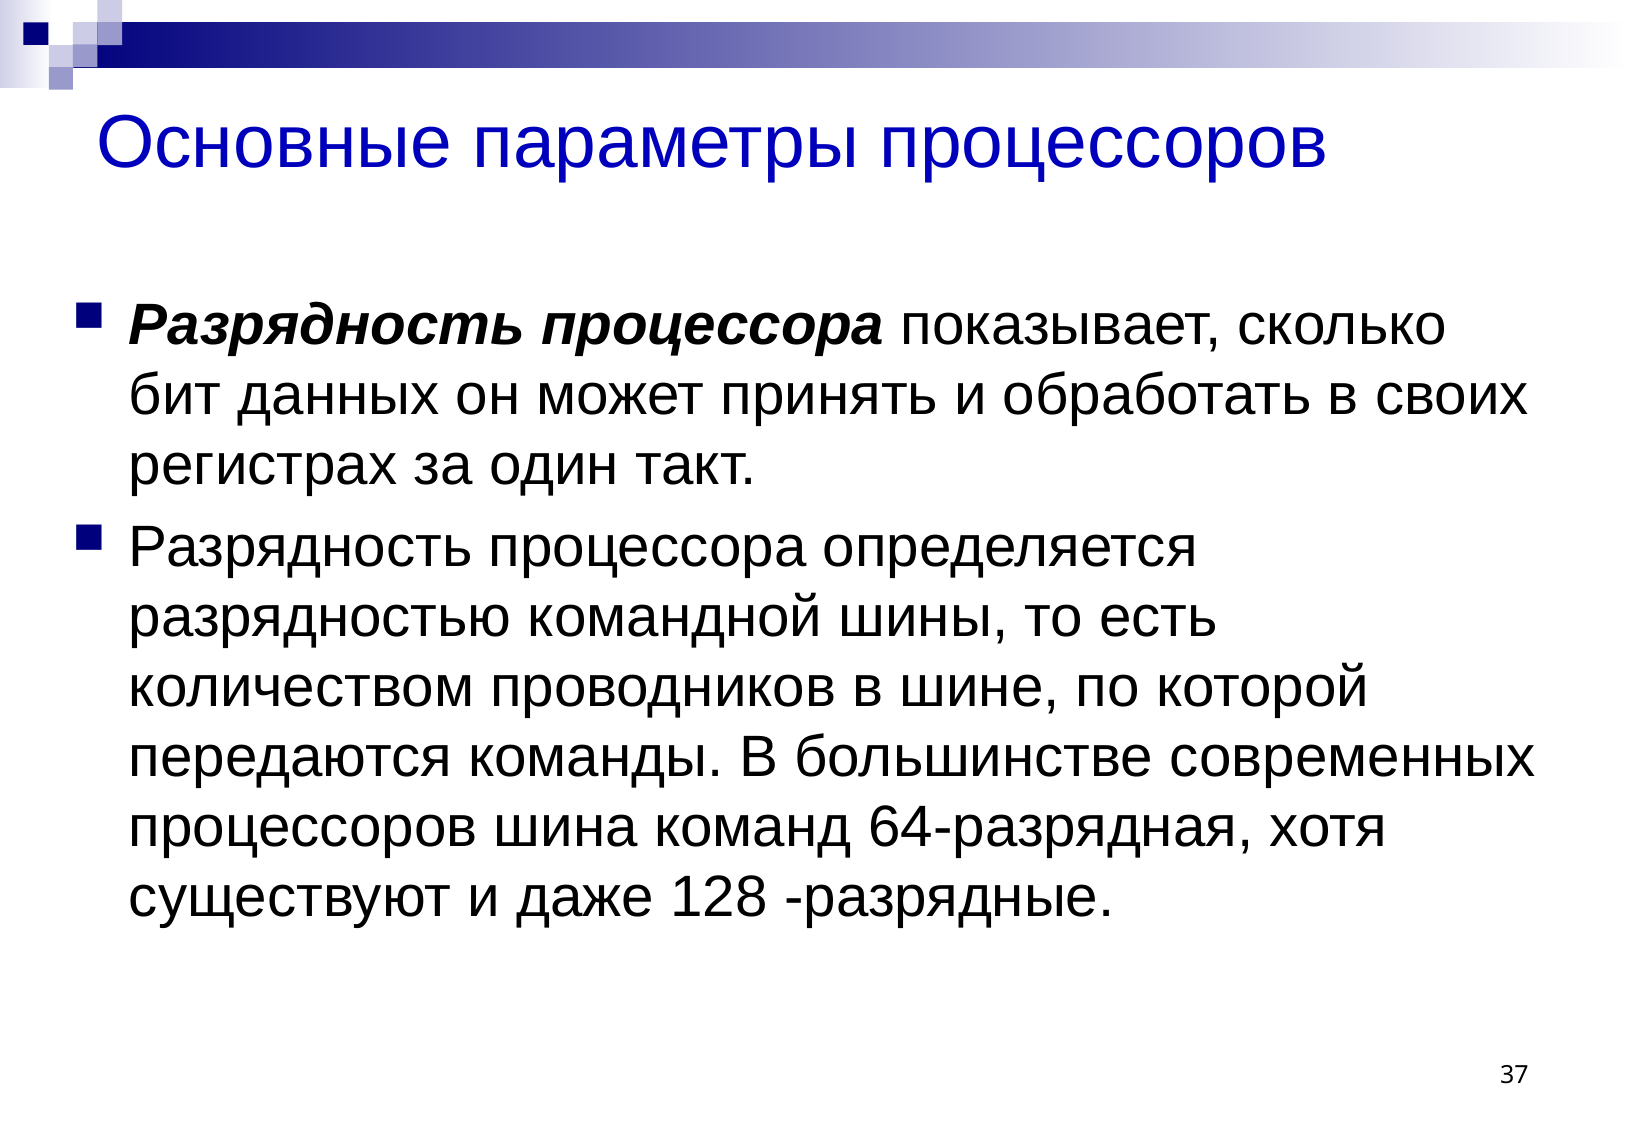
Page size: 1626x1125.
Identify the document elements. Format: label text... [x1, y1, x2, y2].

title Основные параметры процессоров [81, 101, 1544, 173]
list Разрядность процессора показывает, сколько бит данных он может принять и обработать в своих регистрах за один такт. Разрядность процессора определяется разрядностью командной шины, то есть количеством проводников в шине, по которой передаются команды. В большинстве современных процессоров шина команд 64-разрядная, хотя существуют и даже 128 -разрядные. [57, 278, 1555, 1047]
slide_number 37 [1164, 1047, 1544, 1100]
